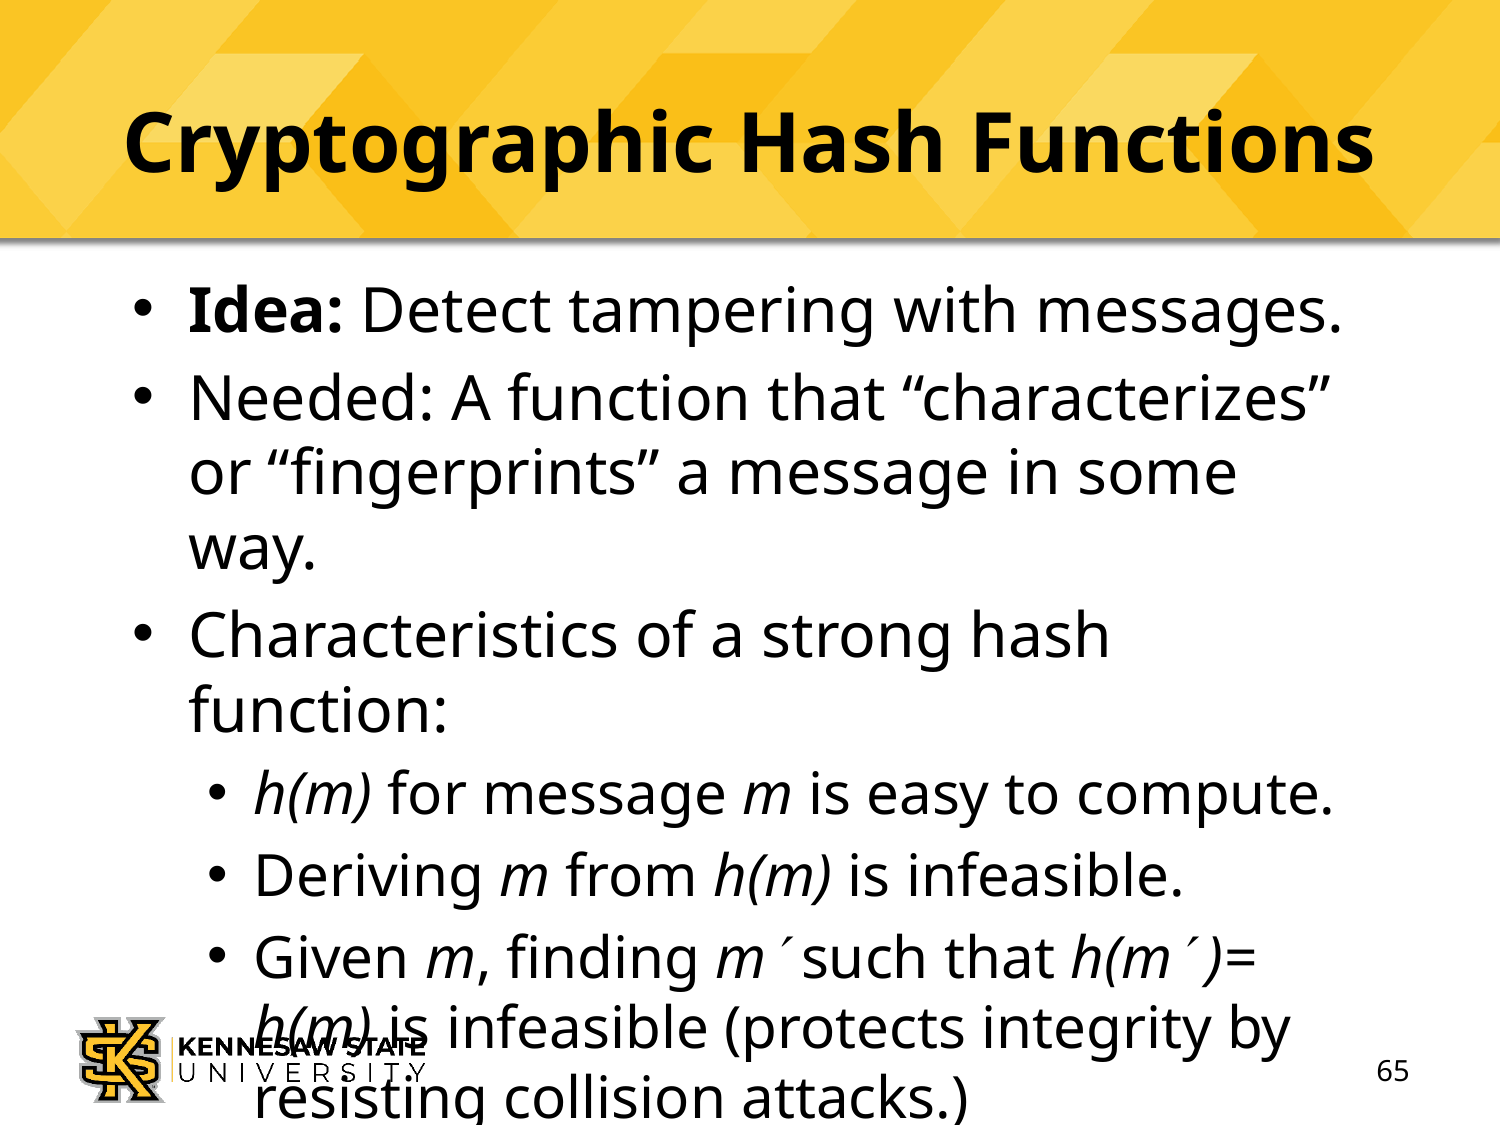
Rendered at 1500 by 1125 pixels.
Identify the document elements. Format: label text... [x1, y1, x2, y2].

list Idea: Detect tampering with messages. Needed: A function that “characterizes” or “fingerprints” a message in some way. Characteristics of a strong hash function: h(m) for message m is easy to compute. Deriving m from h(m) is infeasible. Given m, finding m such that h(m )= h(m) is infeasible (protects integrity by resisting collision attacks.) [117, 262, 1388, 1032]
picture [75, 1017, 425, 1103]
slide_number 65 [1074, 1042, 1425, 1103]
title Cryptographic Hash Functions [75, 45, 1425, 233]
picture [0, 0, 1500, 251]
